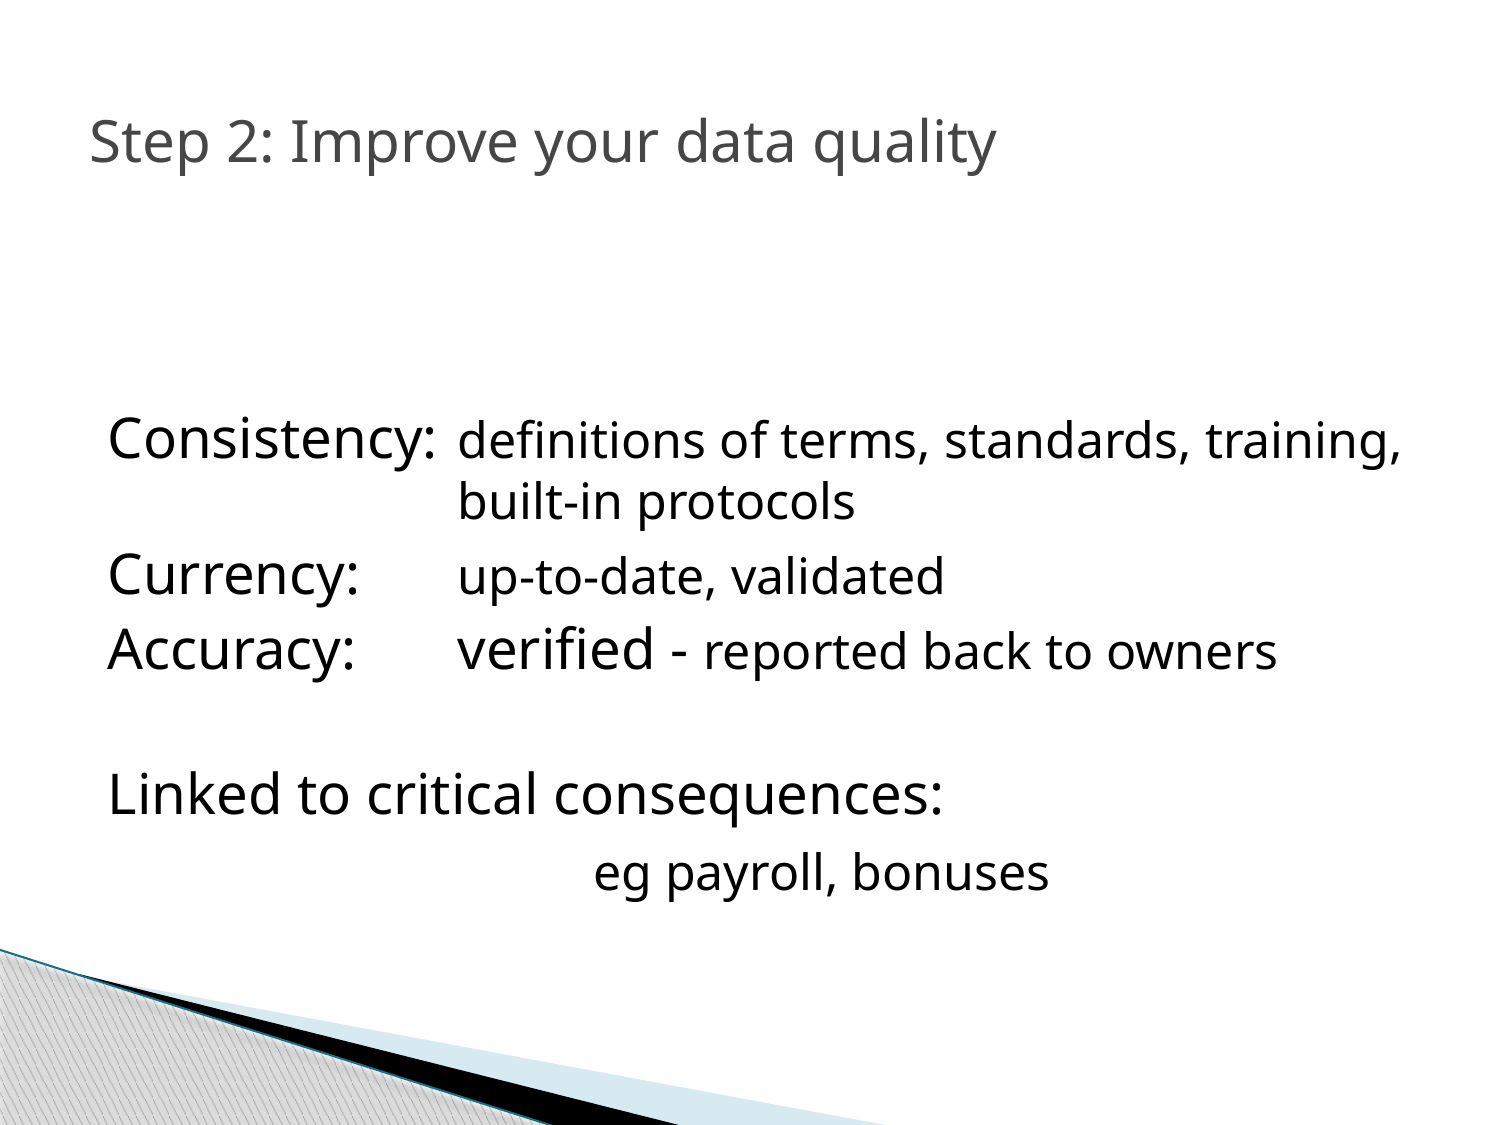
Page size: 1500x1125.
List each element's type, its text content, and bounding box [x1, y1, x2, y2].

title Step 2: Improve your data quality [75, 45, 1425, 233]
list Consistency: definitions of terms, standards, training, built-in protocols Currency: up-to-date, validated Accuracy: verified - reported back to owners Linked to critical consequences: eg payroll, bonuses [75, 243, 1425, 986]
